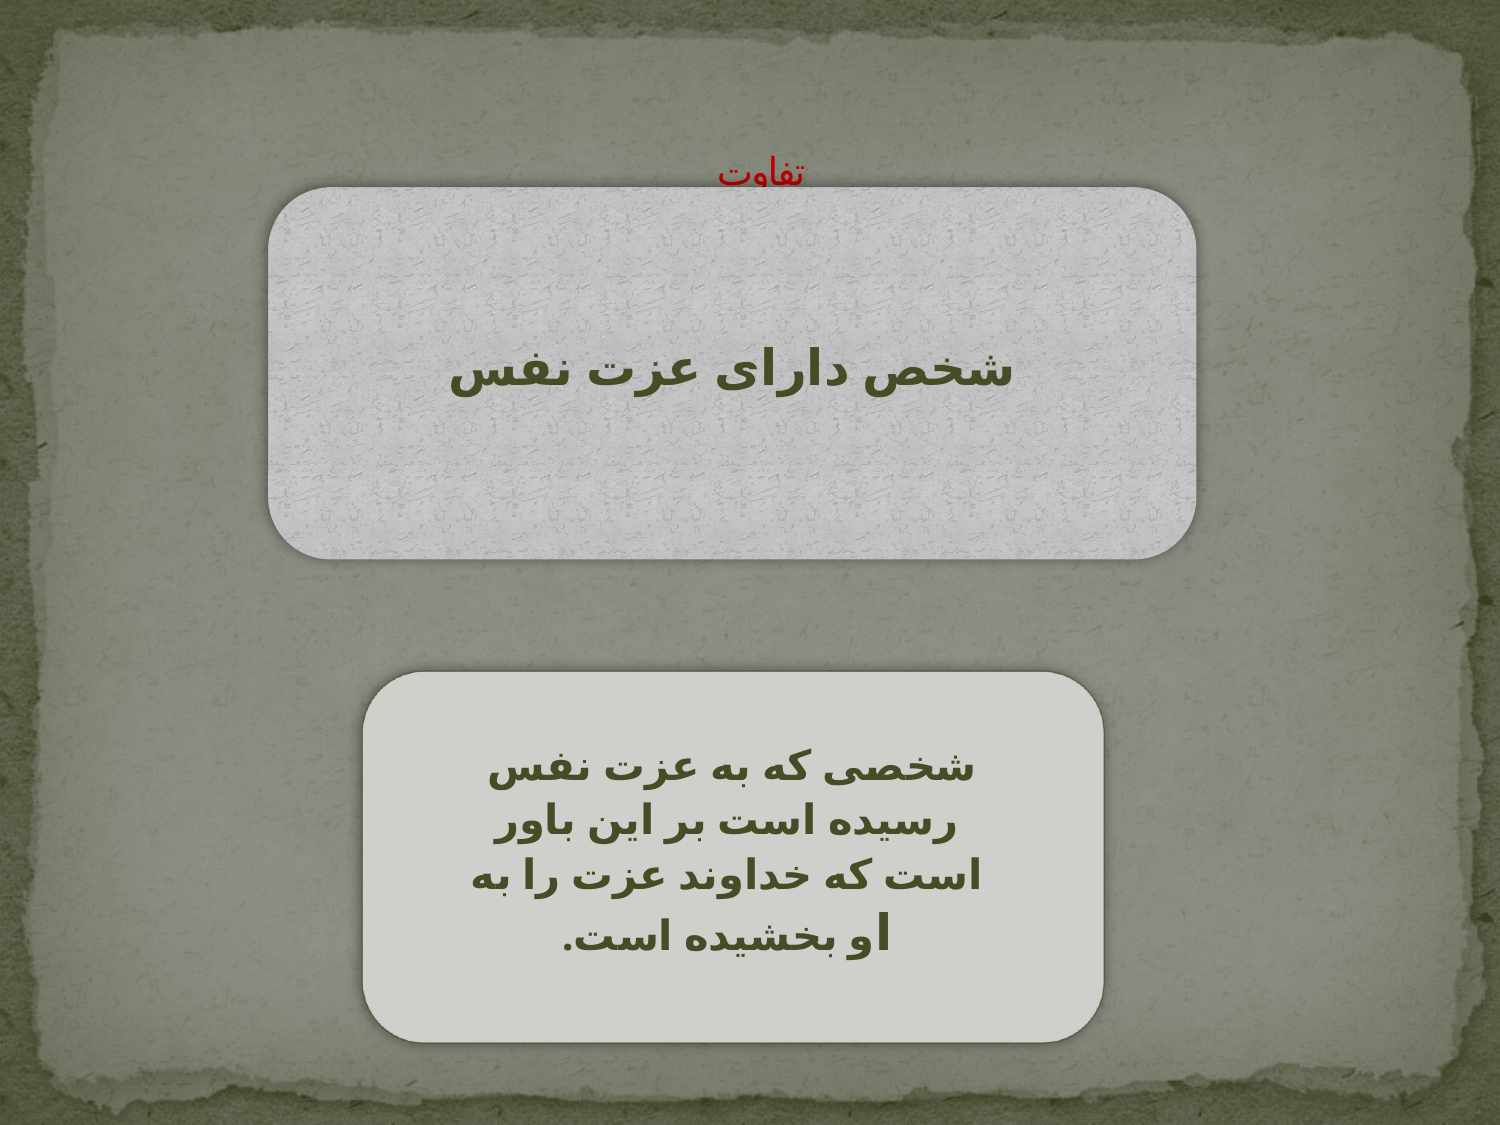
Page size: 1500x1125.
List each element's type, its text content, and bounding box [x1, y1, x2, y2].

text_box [154, 189, 1312, 1041]
title تفاوت شخص معجب وشخص دارای عزت نفس [81, 46, 1433, 247]
